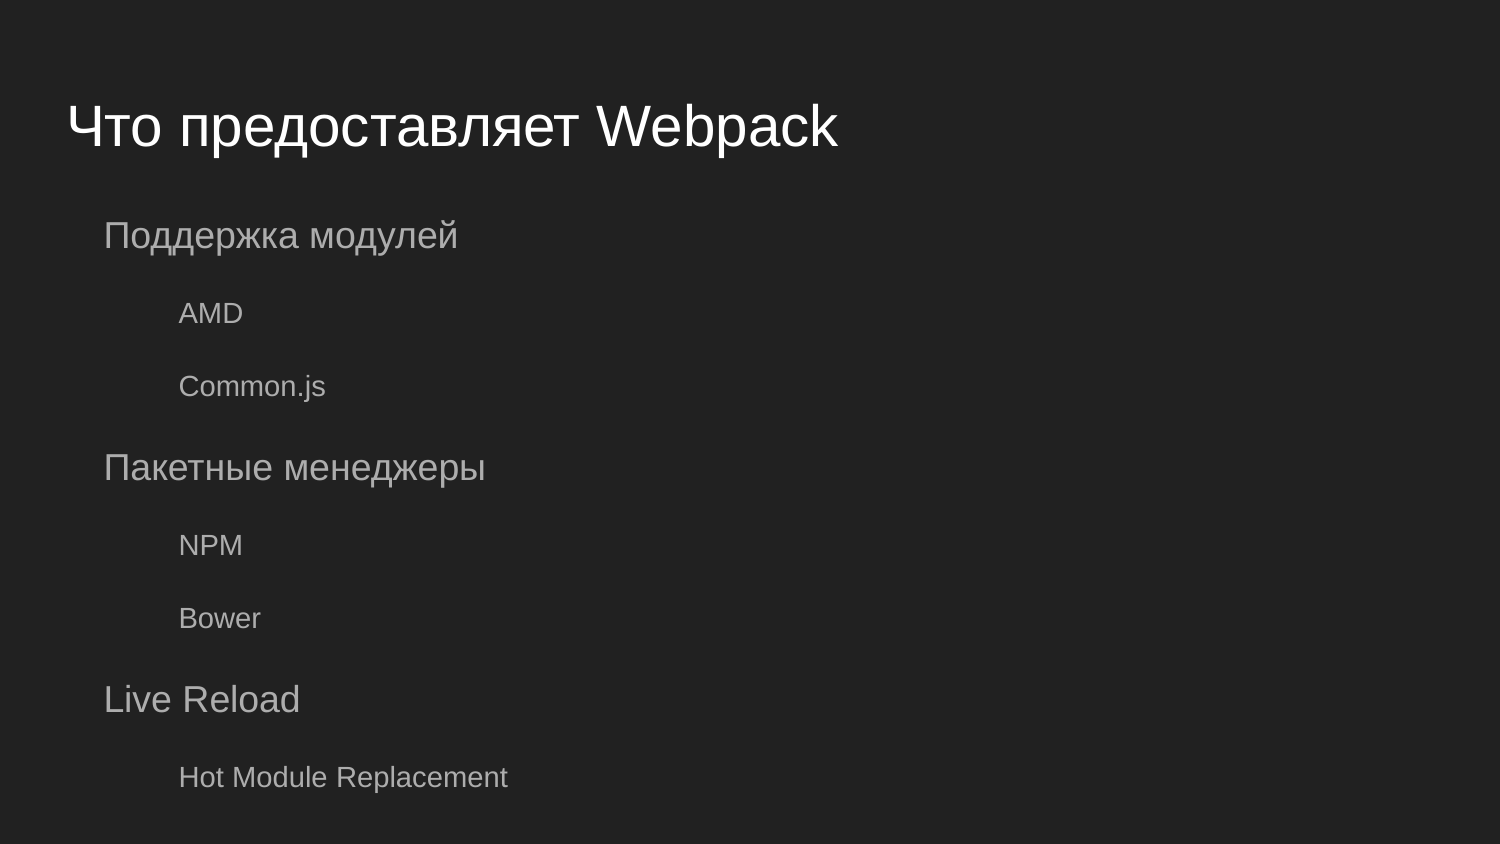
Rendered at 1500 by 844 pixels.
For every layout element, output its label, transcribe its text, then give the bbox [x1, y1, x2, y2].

list Поддержка модулей AMD Common.js Пакетные менеджеры NPM Bower Live Reload Hot Module Replacement [51, 189, 1449, 750]
title Что предоставляет Webpack [51, 72, 1449, 167]
